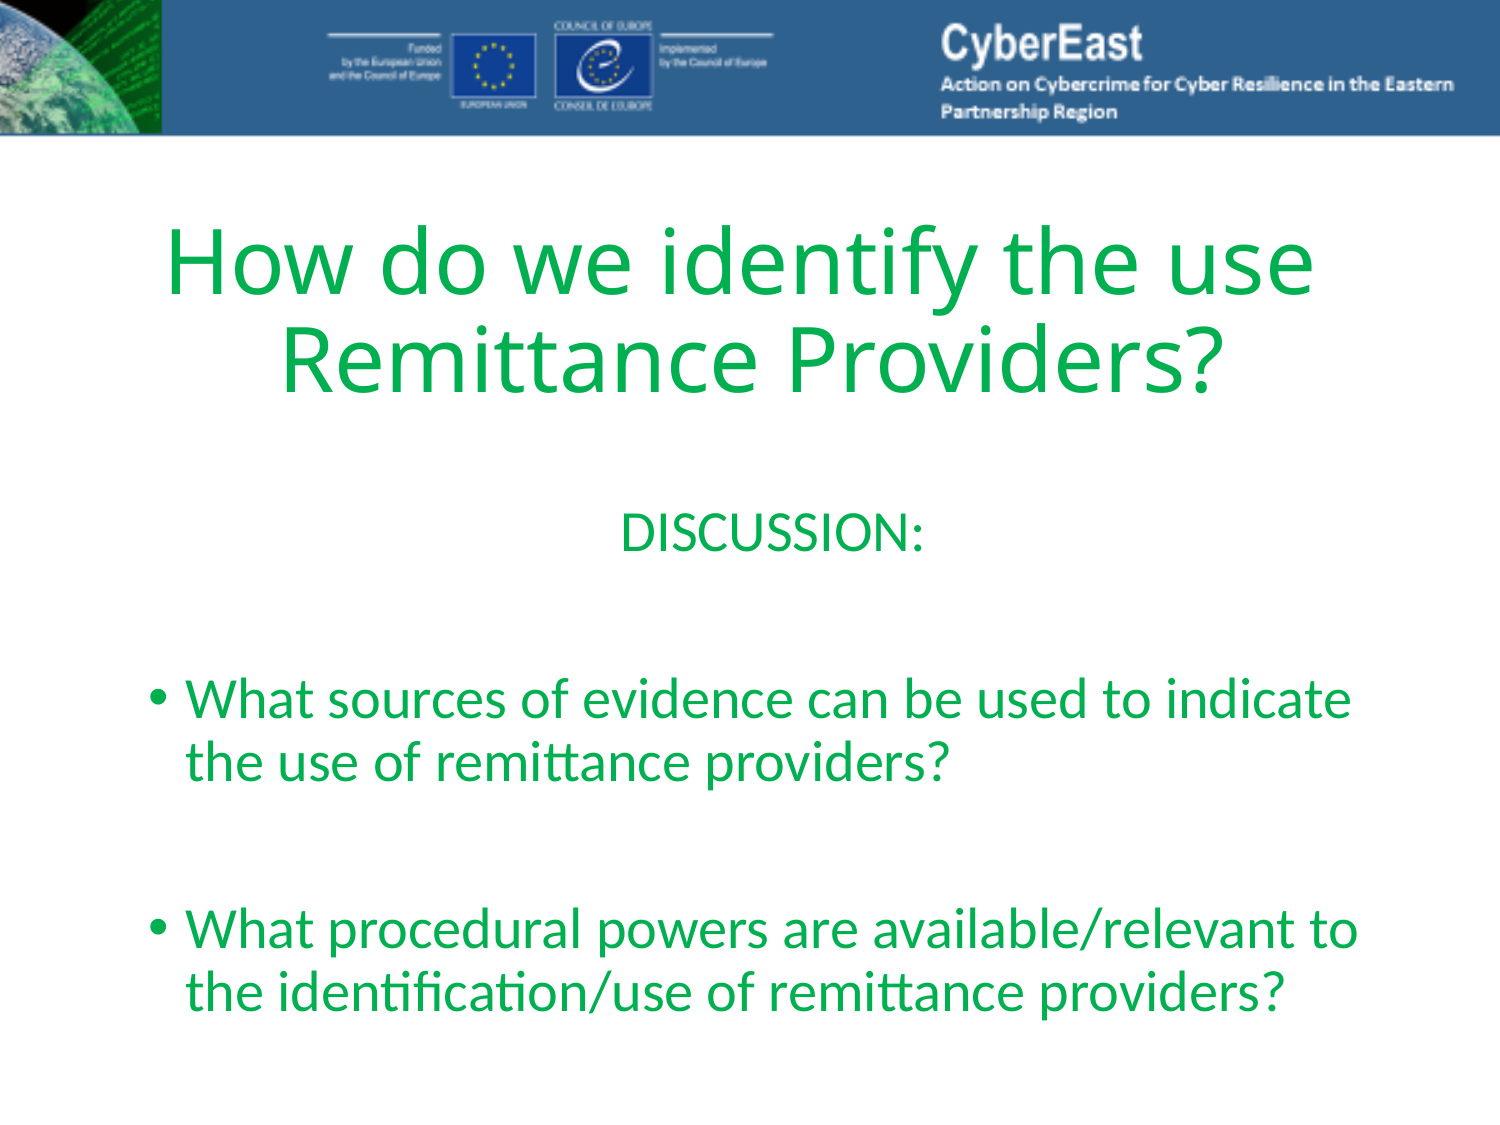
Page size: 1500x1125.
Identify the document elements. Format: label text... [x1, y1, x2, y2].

title How do we identify the use Remittance Providers? [76, 208, 1427, 420]
picture [0, 0, 1500, 1125]
list DISCUSSION: What sources of evidence can be used to indicate the use of remittance providers? What procedural powers are available/relevant to the identification/use of remittance providers? [133, 318, 1427, 1067]
